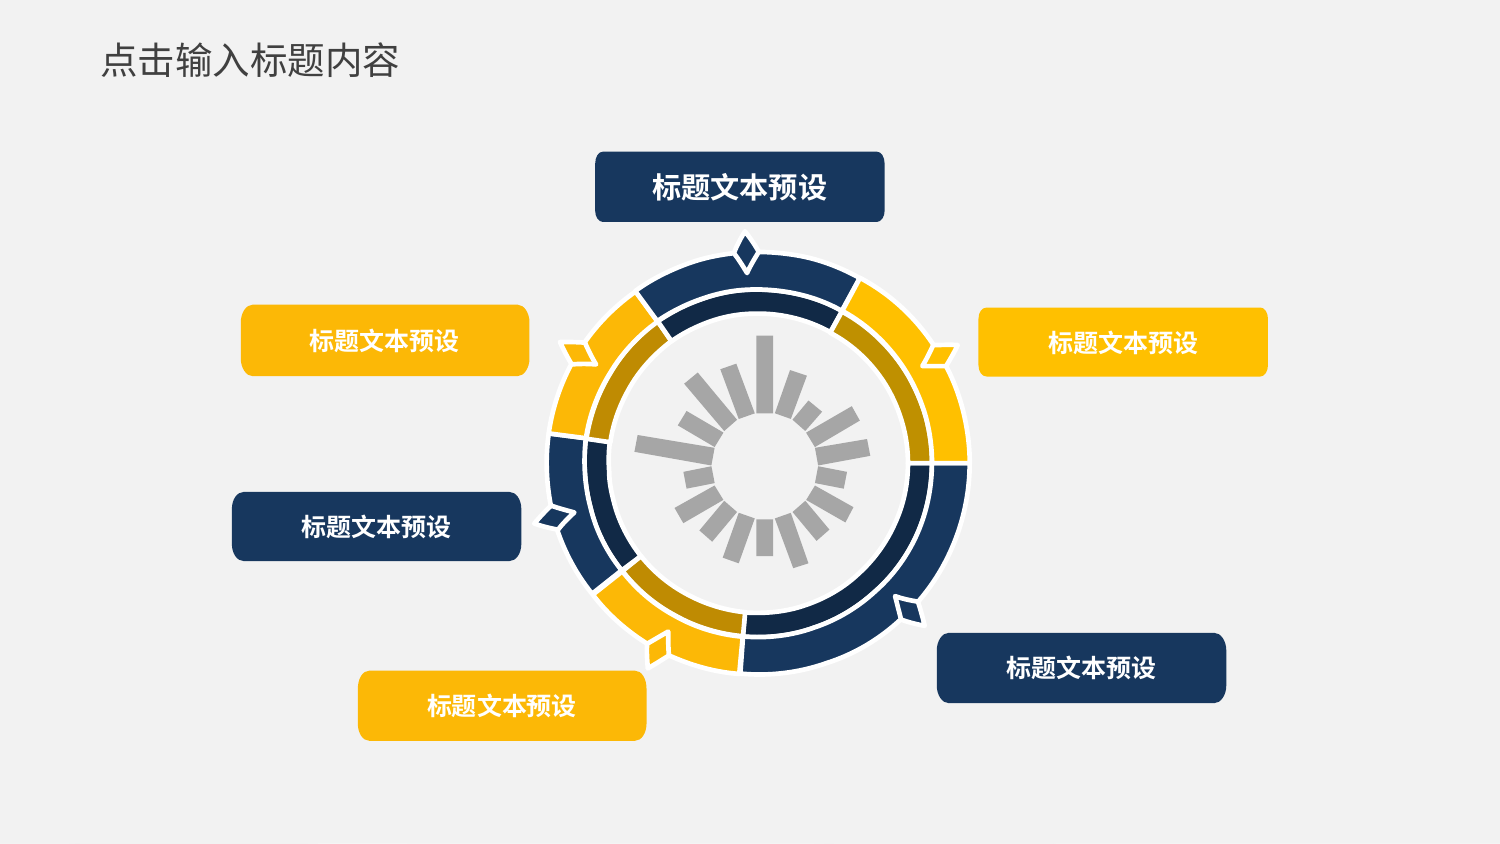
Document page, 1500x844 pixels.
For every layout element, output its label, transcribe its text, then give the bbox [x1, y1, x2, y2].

text_box 点击输入标题内容 [100, 28, 450, 91]
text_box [533, 231, 970, 677]
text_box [231, 151, 1269, 741]
